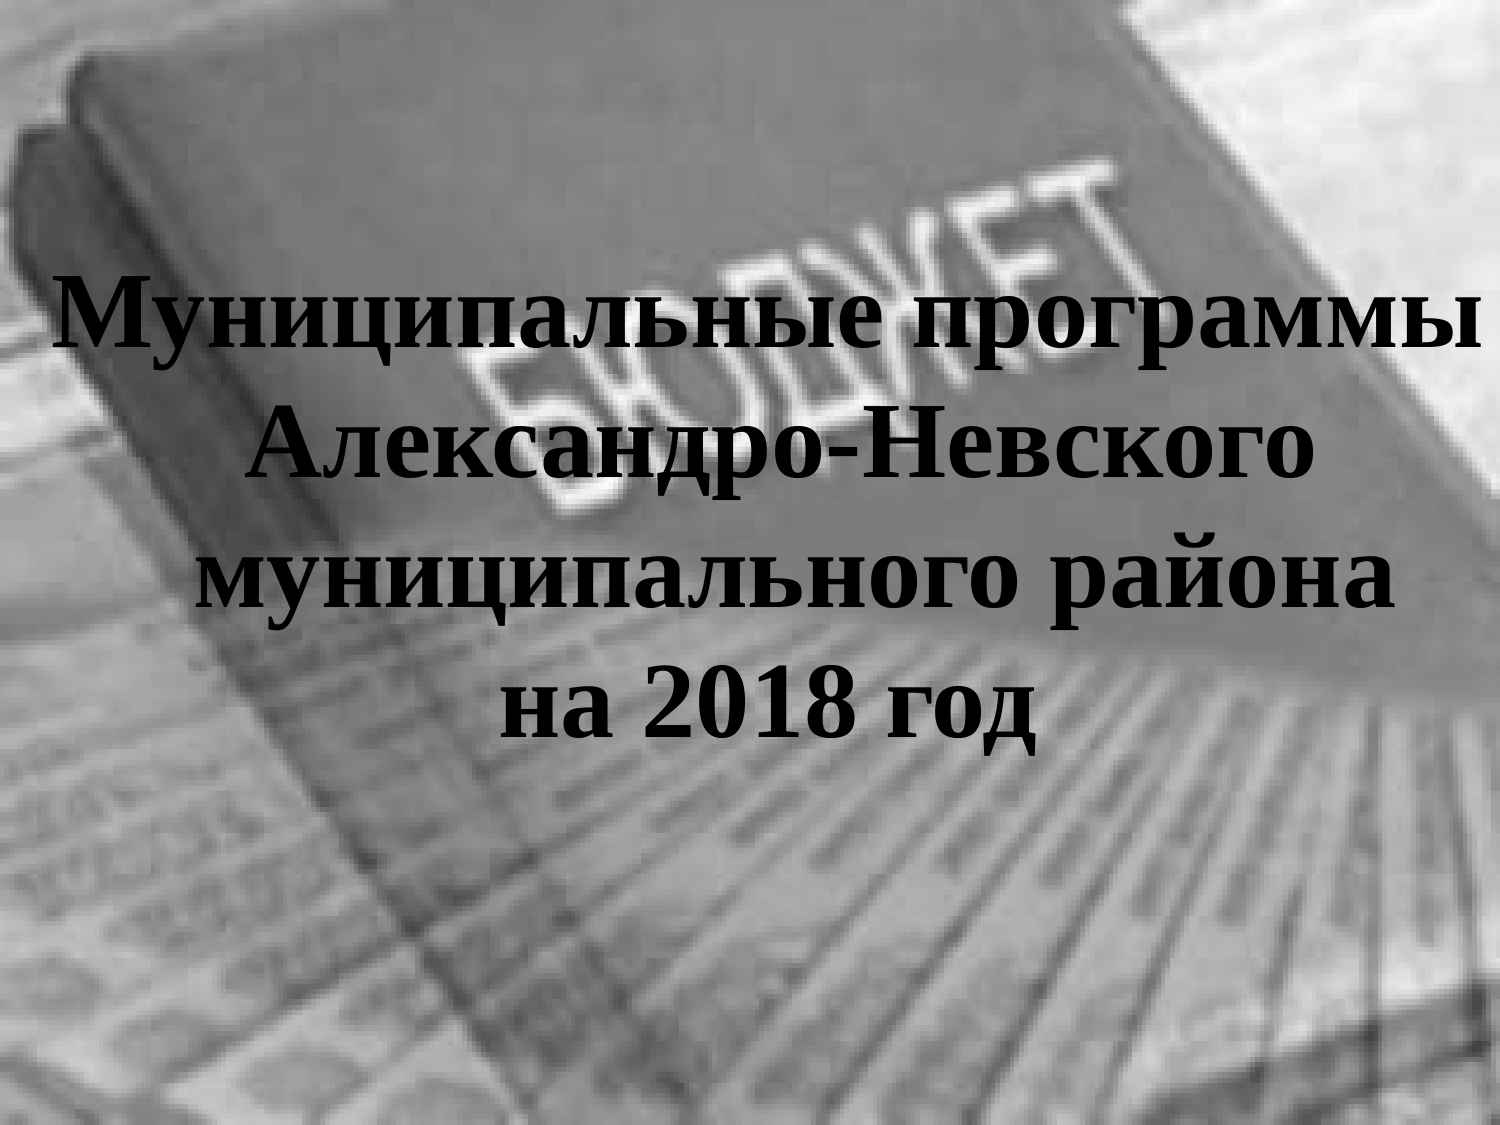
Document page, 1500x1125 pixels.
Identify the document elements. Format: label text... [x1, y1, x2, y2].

text_box Муниципальные программы Александро-Невского муниципального района на 2018 год [36, 231, 1500, 767]
text_box [0, 0, 1500, 1125]
